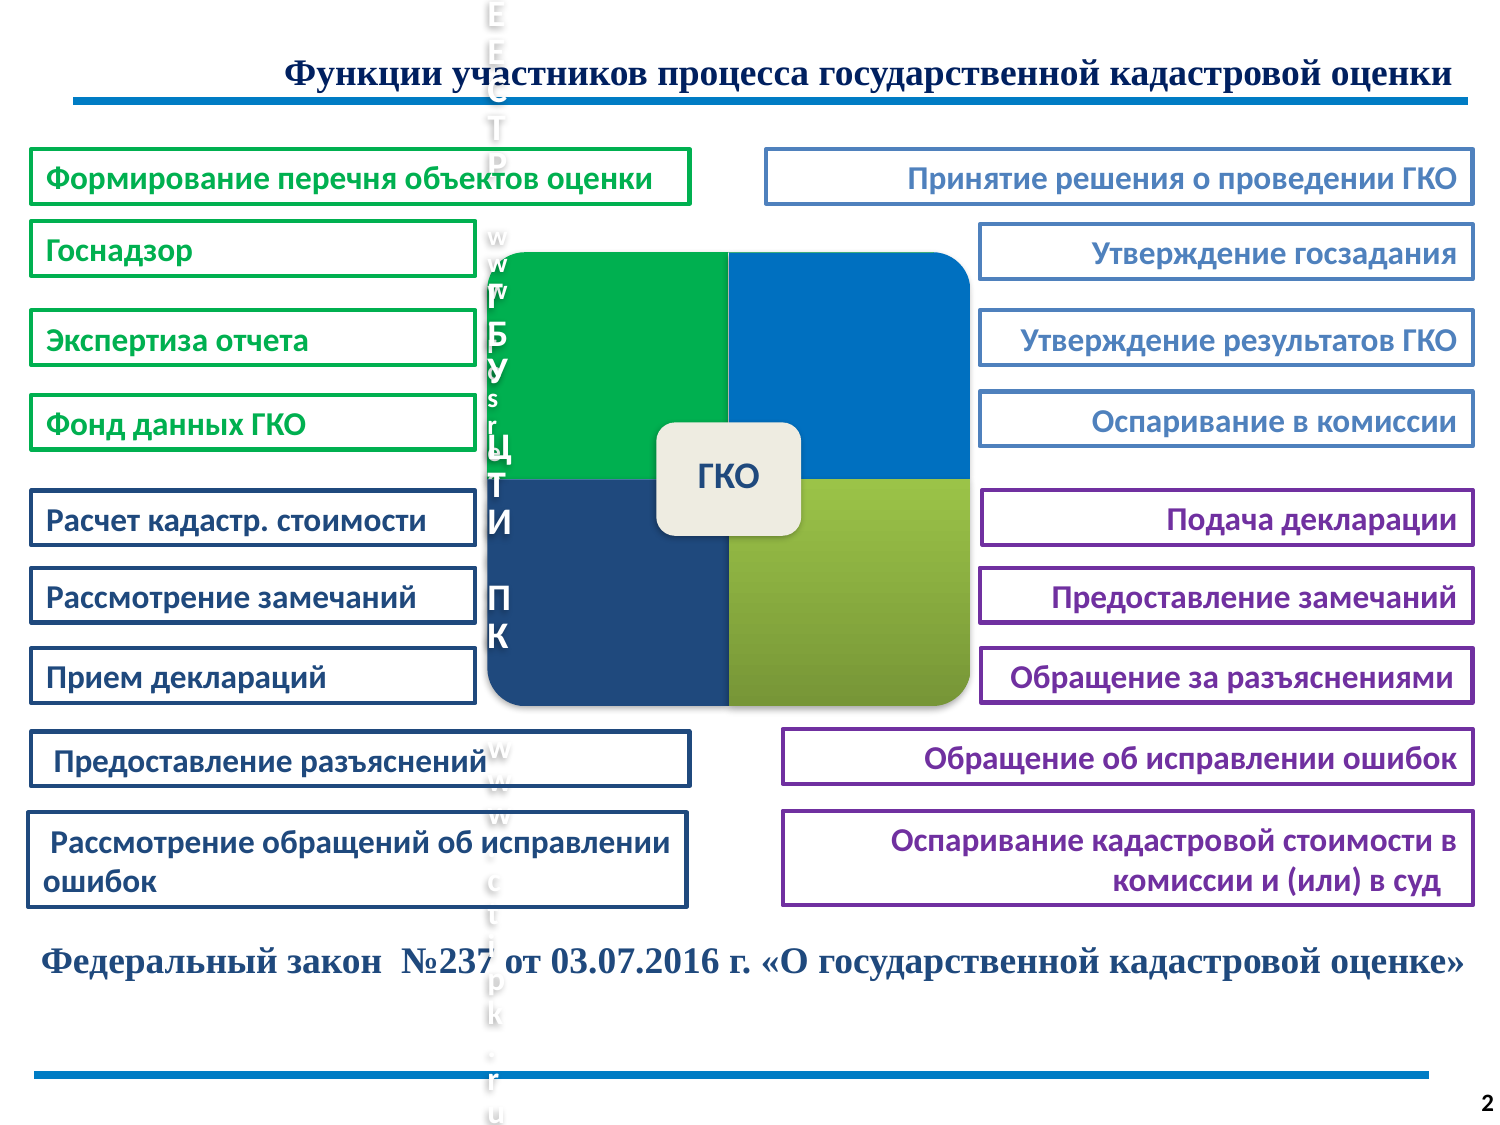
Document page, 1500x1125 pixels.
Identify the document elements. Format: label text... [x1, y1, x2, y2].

picture [33, 1071, 1429, 1080]
text_box Предоставление разъяснений [31, 731, 690, 787]
text_box Подача декларации [982, 490, 1473, 545]
text_box Федеральный закон №237 от 03.07.2016 г. «О государственной кадастровой оценке» [18, 928, 1489, 990]
text_box 2 [1466, 1078, 1500, 1124]
text_box Рассмотрение обращений об исправлении ошибок [28, 812, 687, 907]
text_box Экспертиза отчета [31, 310, 476, 365]
text_box Расчет кадастр. стоимости [31, 490, 476, 546]
text_box Функции участников процесса государственной кадастровой оценки [70, 42, 1468, 97]
text_box Принятие решения о проведении ГКО [766, 148, 1473, 204]
text_box Формирование перечня объектов оценки [31, 148, 690, 204]
text_box Оспаривание кадастровой стоимости в комиссии и (или) в суде [782, 810, 1473, 906]
text_box Прием деклараций [31, 648, 476, 703]
text_box Обращение об исправлении ошибок [782, 728, 1473, 784]
picture [72, 97, 1469, 106]
text_box Обращение за разъяснениями [980, 647, 1473, 703]
text_box Предоставление замечаний [979, 567, 1473, 623]
text_box Госнадзор [31, 221, 476, 276]
text_box Утверждение госзадания [979, 224, 1473, 279]
text_box Фонд данных ГКО [31, 394, 476, 450]
text_box Утверждение результатов ГКО [979, 310, 1473, 365]
text_box Оспаривание в комиссии [979, 391, 1473, 447]
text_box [486, 251, 971, 707]
text_box Рассмотрение замечаний [31, 567, 476, 623]
